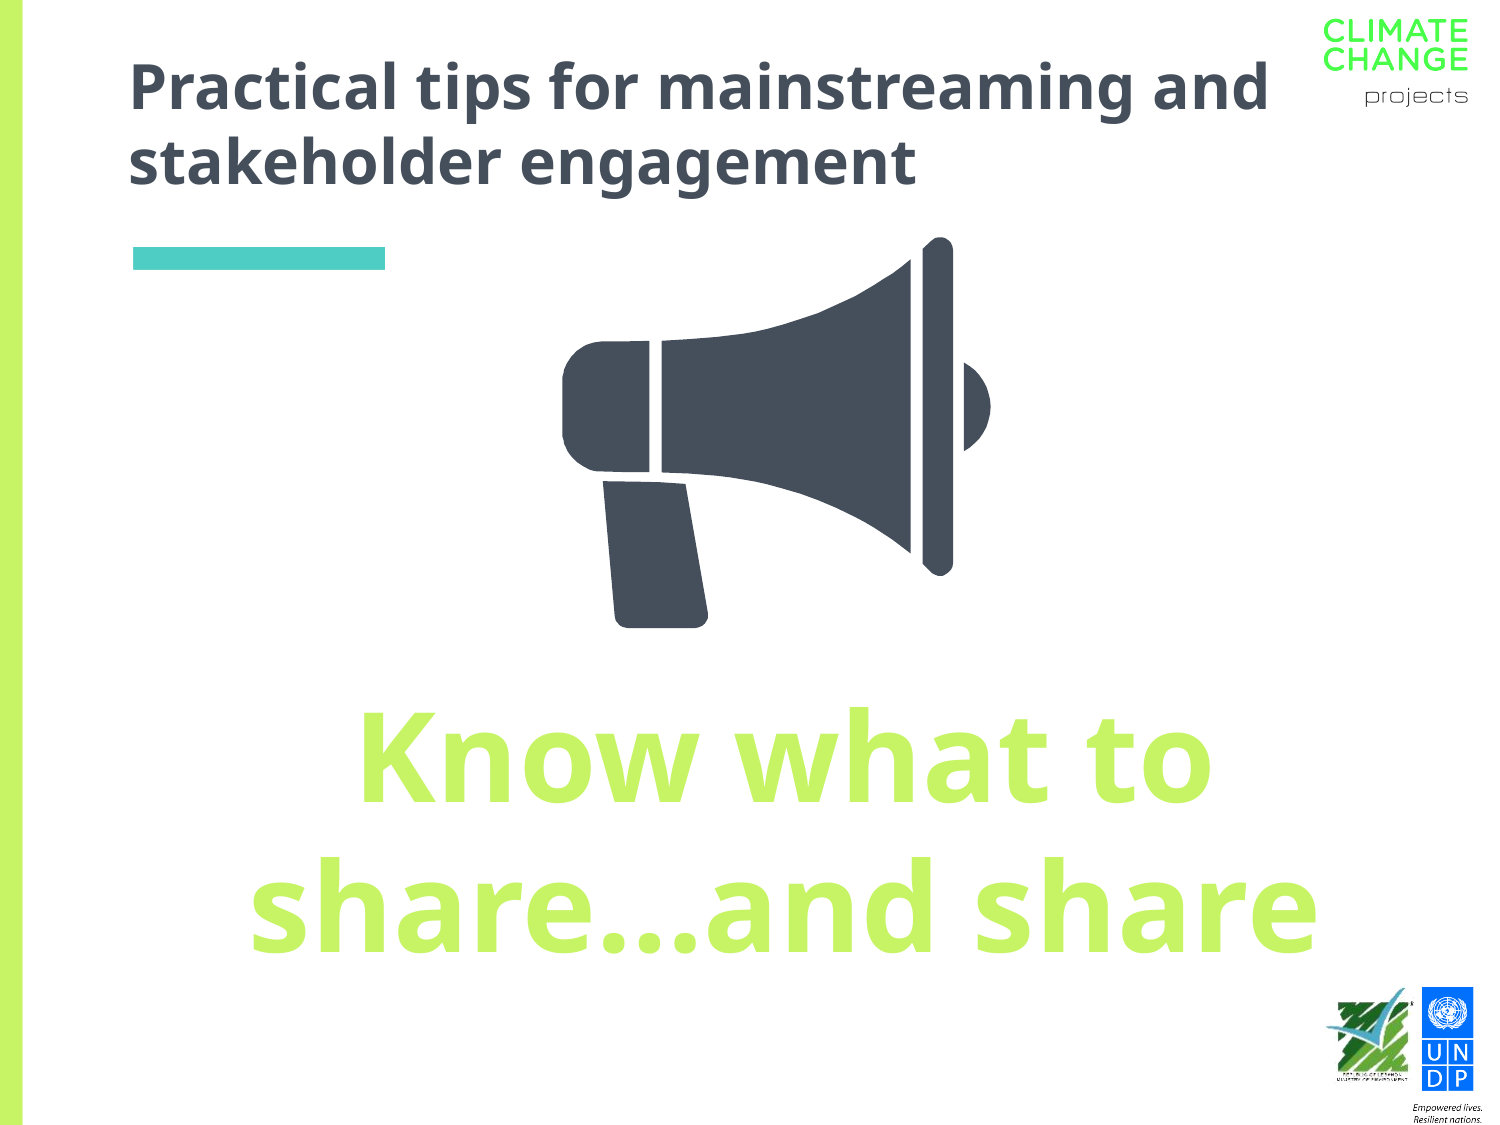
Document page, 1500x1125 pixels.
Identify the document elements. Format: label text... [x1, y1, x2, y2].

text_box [562, 237, 991, 629]
picture [1325, 987, 1482, 1123]
title Practical tips for mainstreaming and stakeholder engagement [113, 0, 1387, 212]
text_box Know what to share…and share [147, 796, 1423, 993]
picture [1387, 0, 1482, 122]
